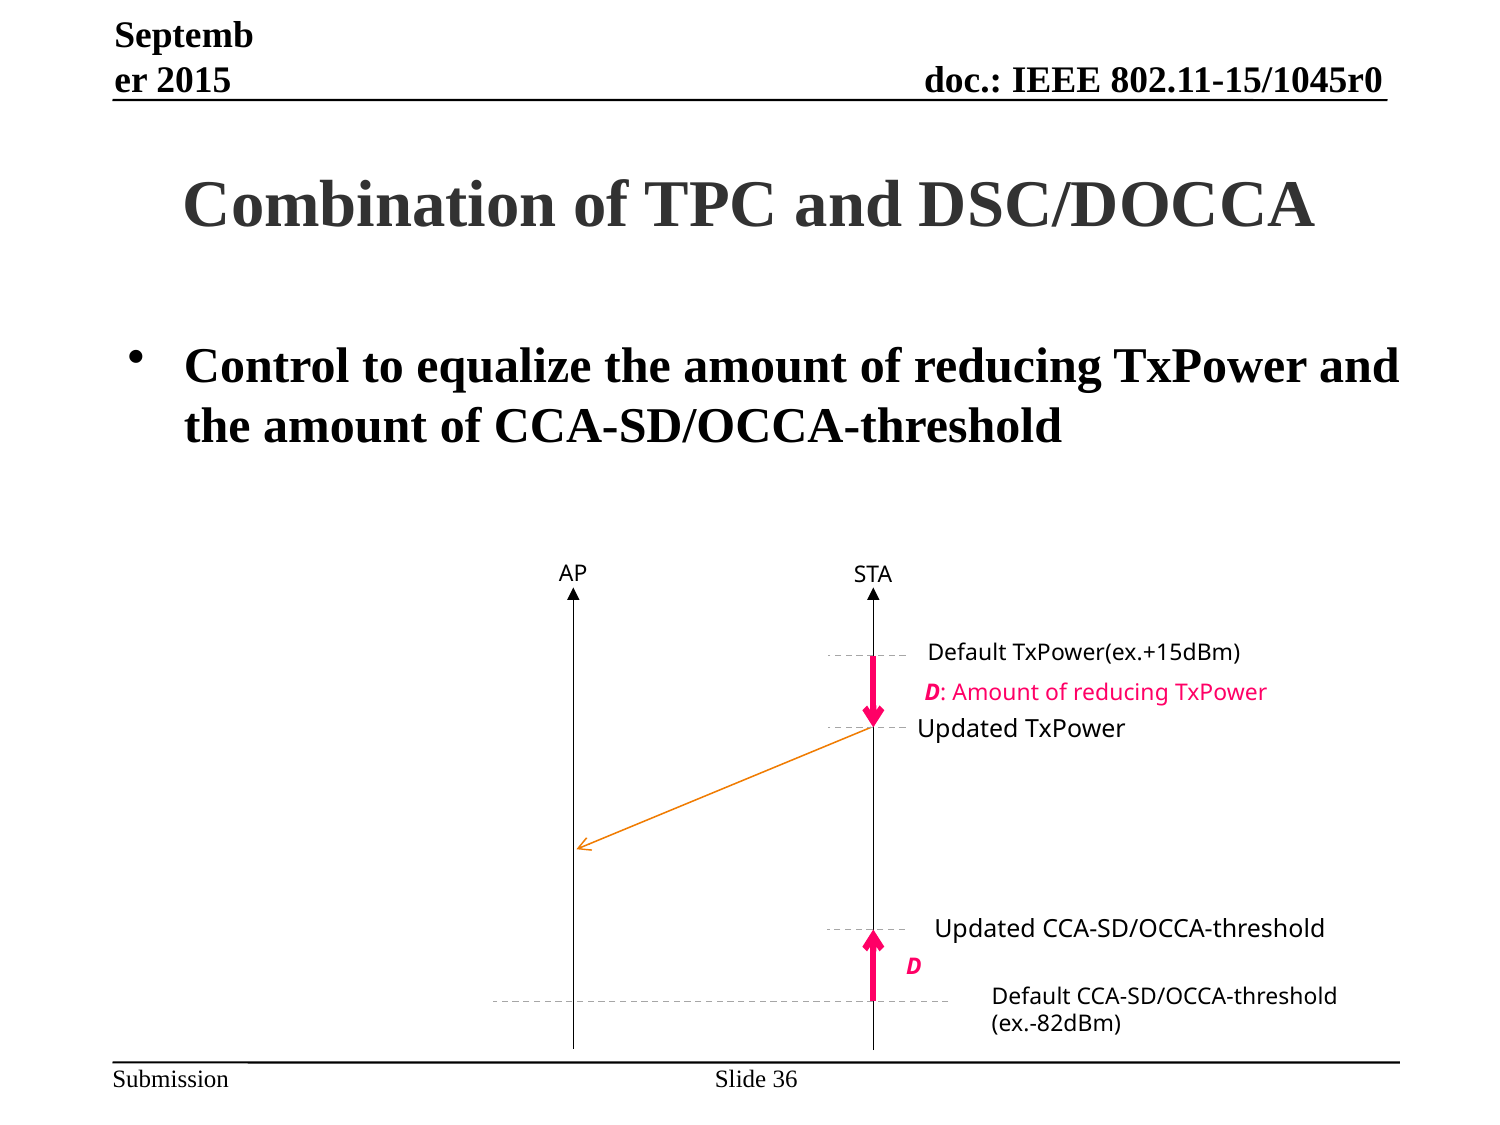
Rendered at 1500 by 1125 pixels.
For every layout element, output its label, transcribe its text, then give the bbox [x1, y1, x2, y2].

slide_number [114, 54, 270, 101]
title Combination of TPC and DSC/DOCCA [112, 112, 1388, 288]
text_box Default CCA-SD/OCCA-threshold (ex.-82dBm) [991, 981, 1339, 1037]
text_box STA [853, 559, 893, 588]
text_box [576, 727, 872, 850]
text_box D: Amount of reducing TxPower [924, 677, 1269, 706]
text_box Updated TxPower [917, 712, 1127, 743]
text_box D [906, 951, 922, 980]
slide_number Slide 36 [712, 1061, 800, 1093]
list Control to equalize the amount of reducing TxPower and the amount of CCA-SD/OCCA-threshold [112, 324, 1488, 559]
text_box AP [558, 558, 588, 586]
text_box Updated CCA-SD/OCCA-threshold [934, 912, 1327, 943]
text_box Default TxPower(ex.+15dBm) [927, 637, 1241, 666]
